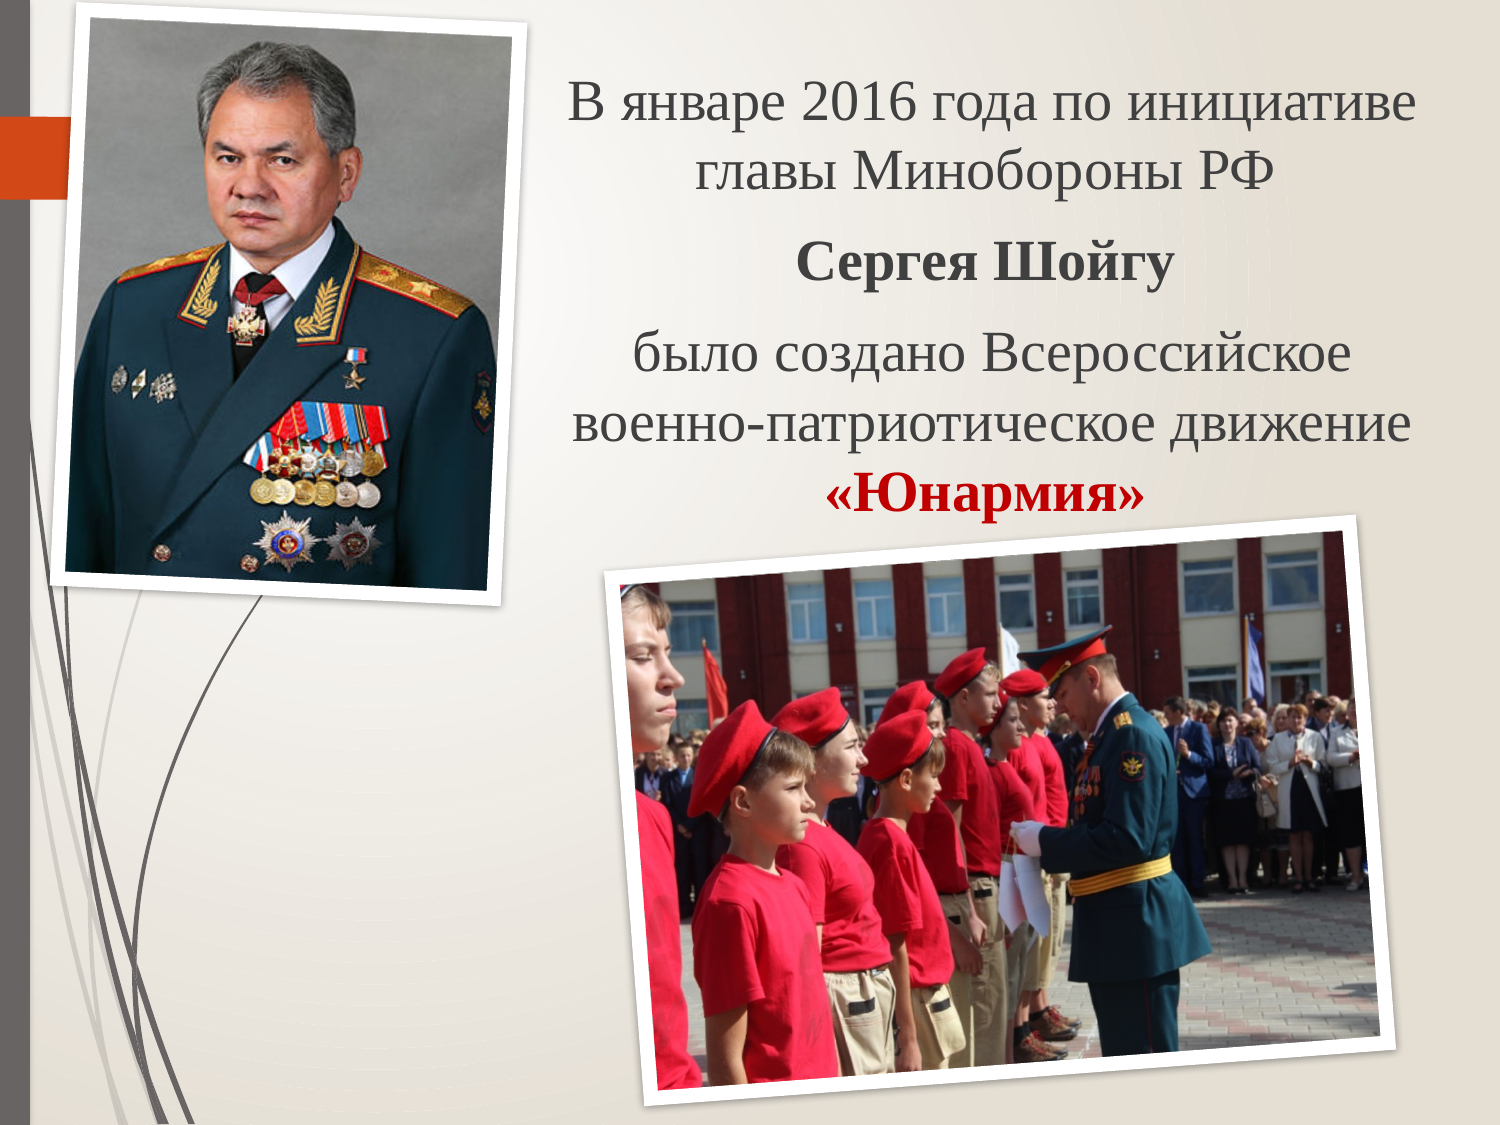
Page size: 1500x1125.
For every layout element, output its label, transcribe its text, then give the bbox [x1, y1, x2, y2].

list В январе 2016 года по инициативе главы Минобороны РФ Сергея Шойгу было создано Всероссийское военно-патриотическое движение «Юнармия» [549, 54, 1437, 555]
picture [66, 19, 512, 590]
picture [621, 531, 1380, 1090]
